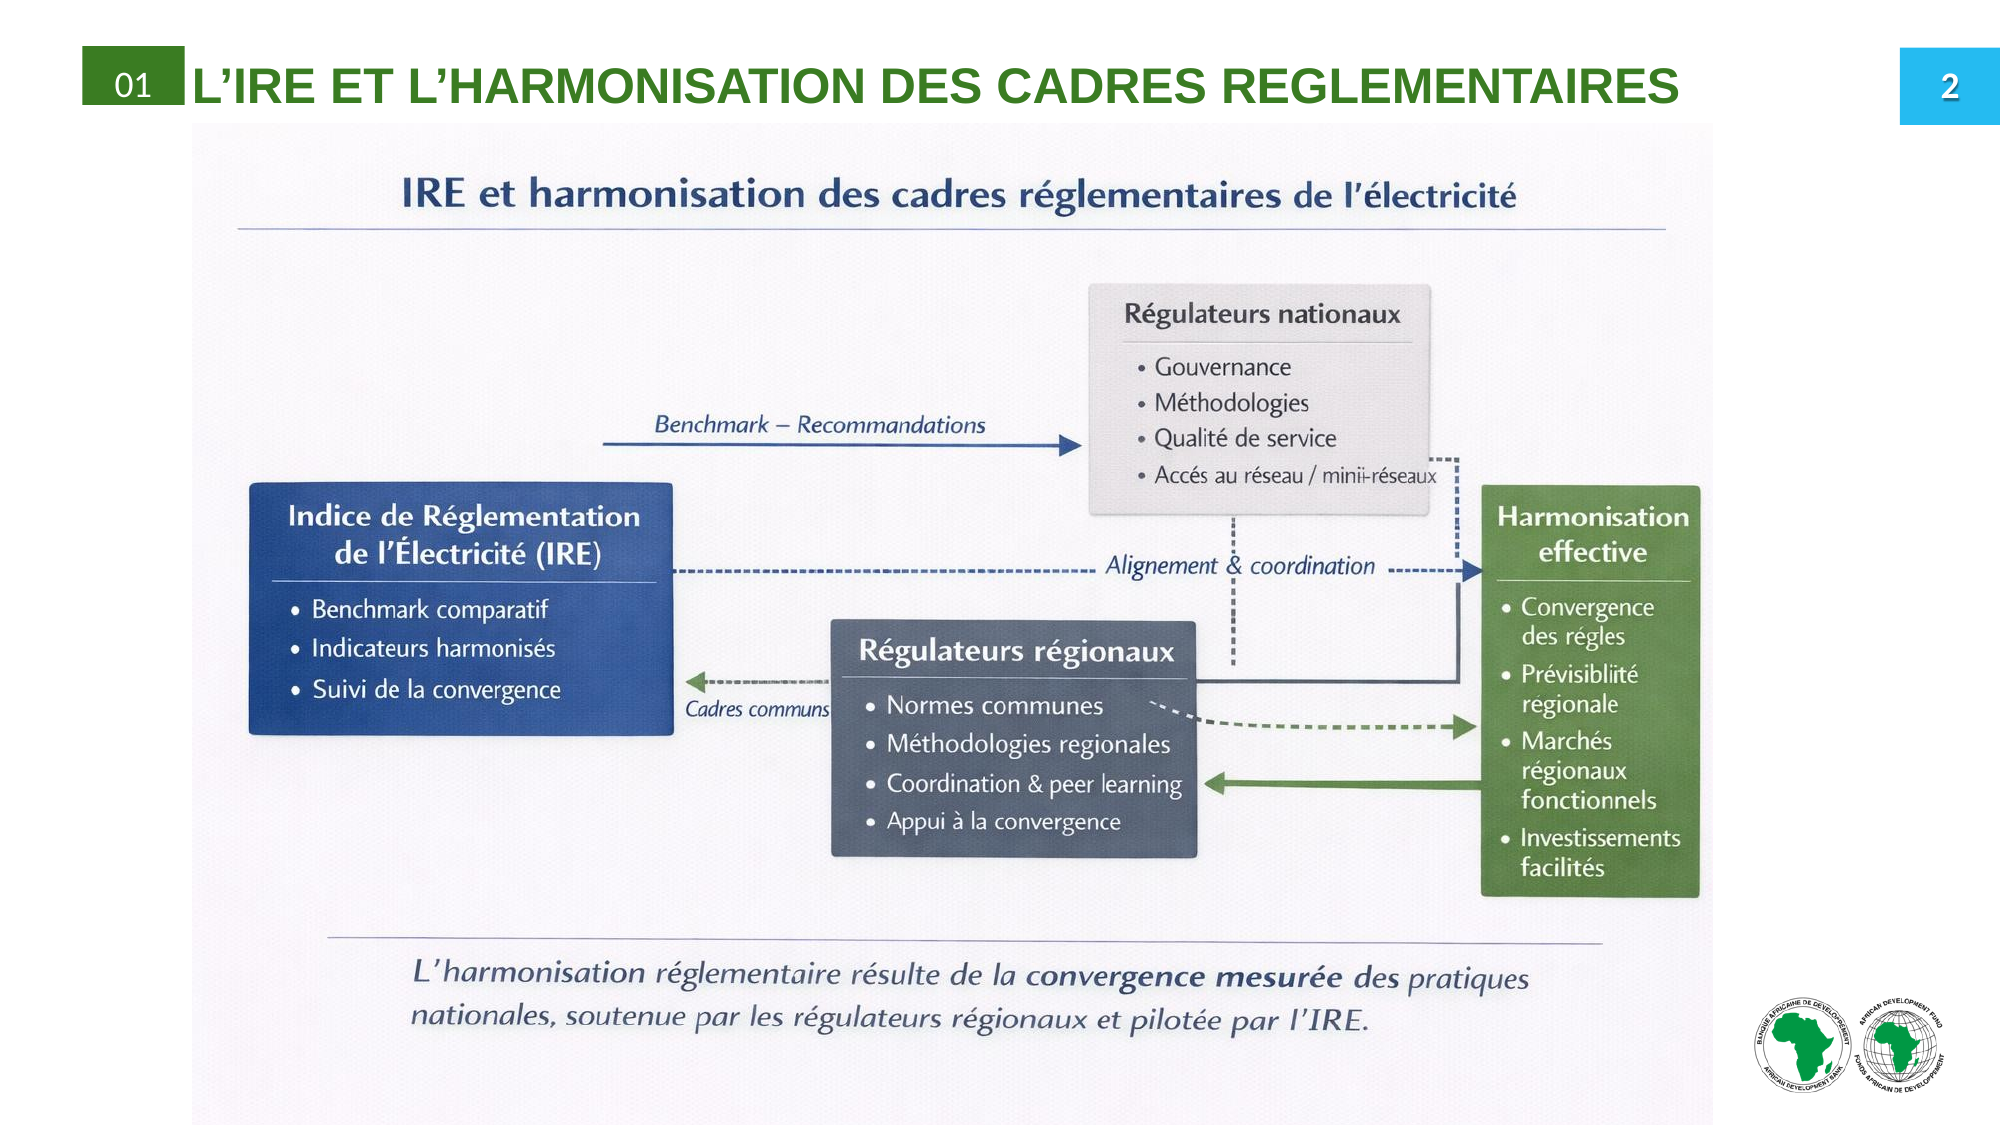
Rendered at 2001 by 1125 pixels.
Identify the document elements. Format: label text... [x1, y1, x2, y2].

picture [1754, 996, 1944, 1094]
picture [192, 123, 1713, 1125]
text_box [1899, 47, 2000, 136]
text_box 01 [82, 46, 185, 105]
title L’IRE ET L’HARMONISATION DES CADRES REGLEMENTAIRES [189, 51, 1694, 124]
